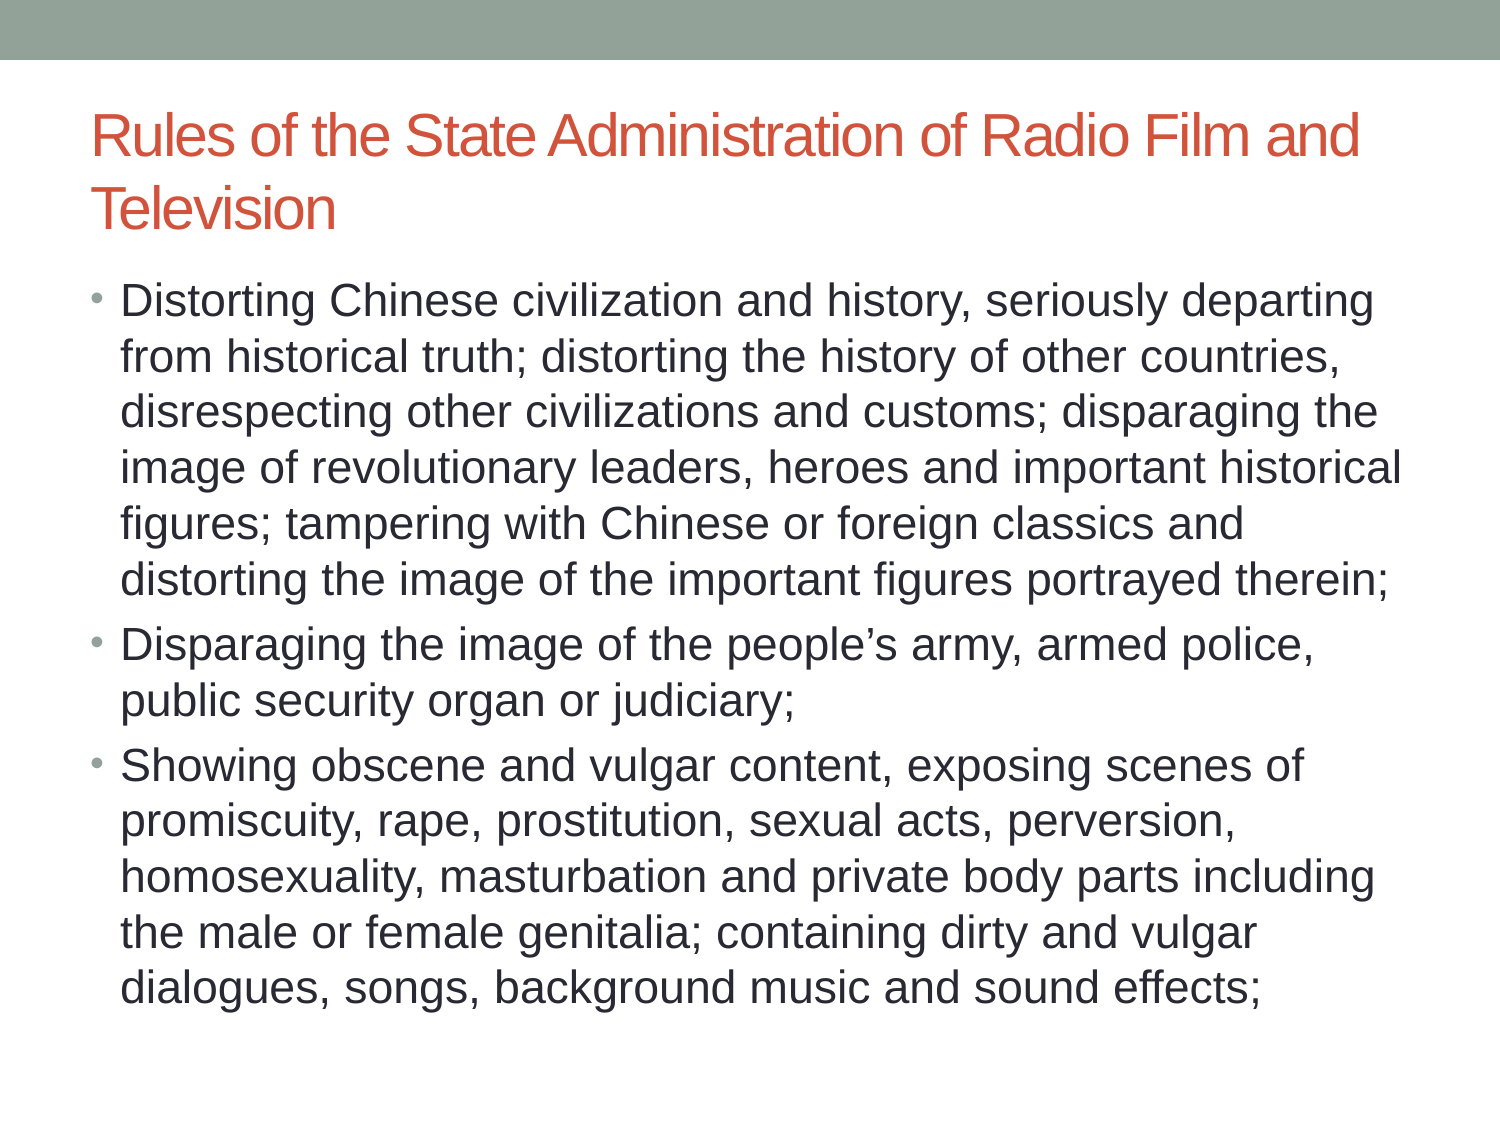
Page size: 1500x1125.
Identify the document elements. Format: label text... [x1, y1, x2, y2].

list Distorting Chinese civilization and history, seriously departing from historical truth; distorting the history of other countries, disrespecting other civilizations and customs; disparaging the image of revolutionary leaders, heroes and important historical figures; tampering with Chinese or foreign classics and distorting the image of the important figures portrayed therein; Disparaging the image of the people’s army, armed police, public security organ or judiciary; Showing obscene and vulgar content, exposing scenes of promiscuity, rape, prostitution, sexual acts, perversion, homosexuality, masturbation and private body parts including the male or female genitalia; containing dirty and vulgar dialogues, songs, background music and sound effects; [75, 262, 1425, 1063]
title Rules of the State Administration of Radio Film and Television [75, 87, 1425, 250]
